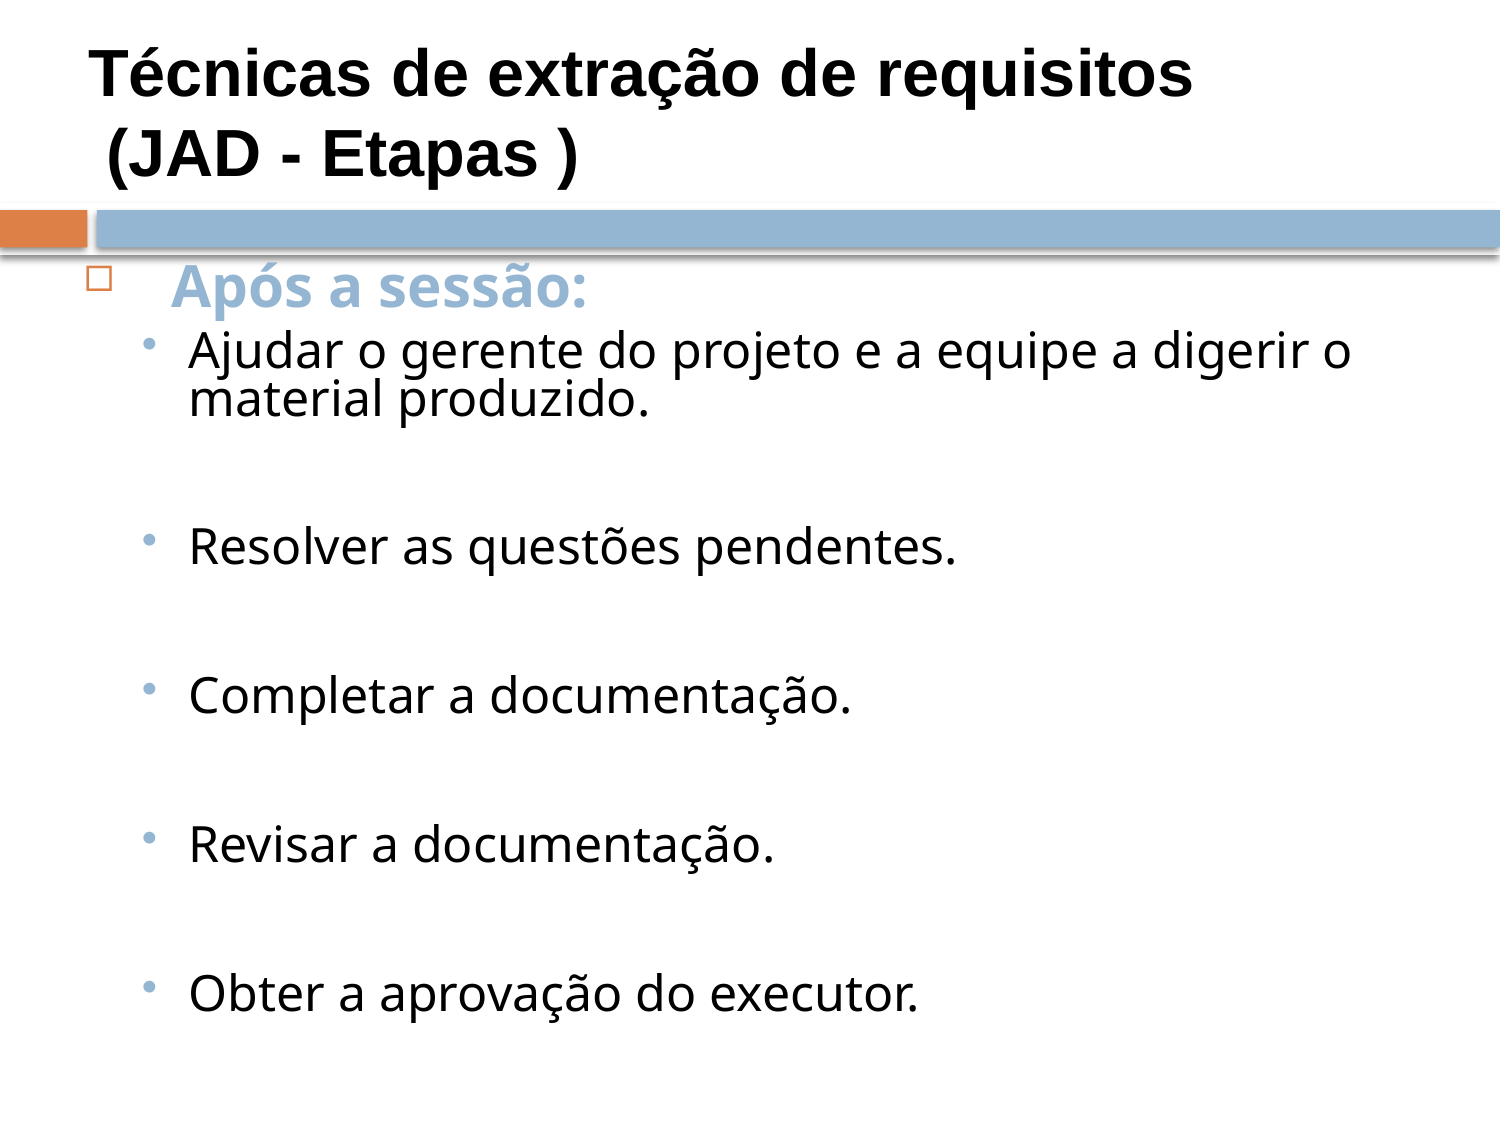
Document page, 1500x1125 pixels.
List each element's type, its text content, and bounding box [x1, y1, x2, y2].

text_box Técnicas de extração de requisitos (JAD - Etapas ) [73, 69, 1349, 197]
list Após a sessão: Ajudar o gerente do projeto e a equipe a digerir o material produzido. Resolver as questões pendentes. Completar a documentação. Revisar a documentação. Obter a aprovação do executor. [69, 255, 1438, 1035]
